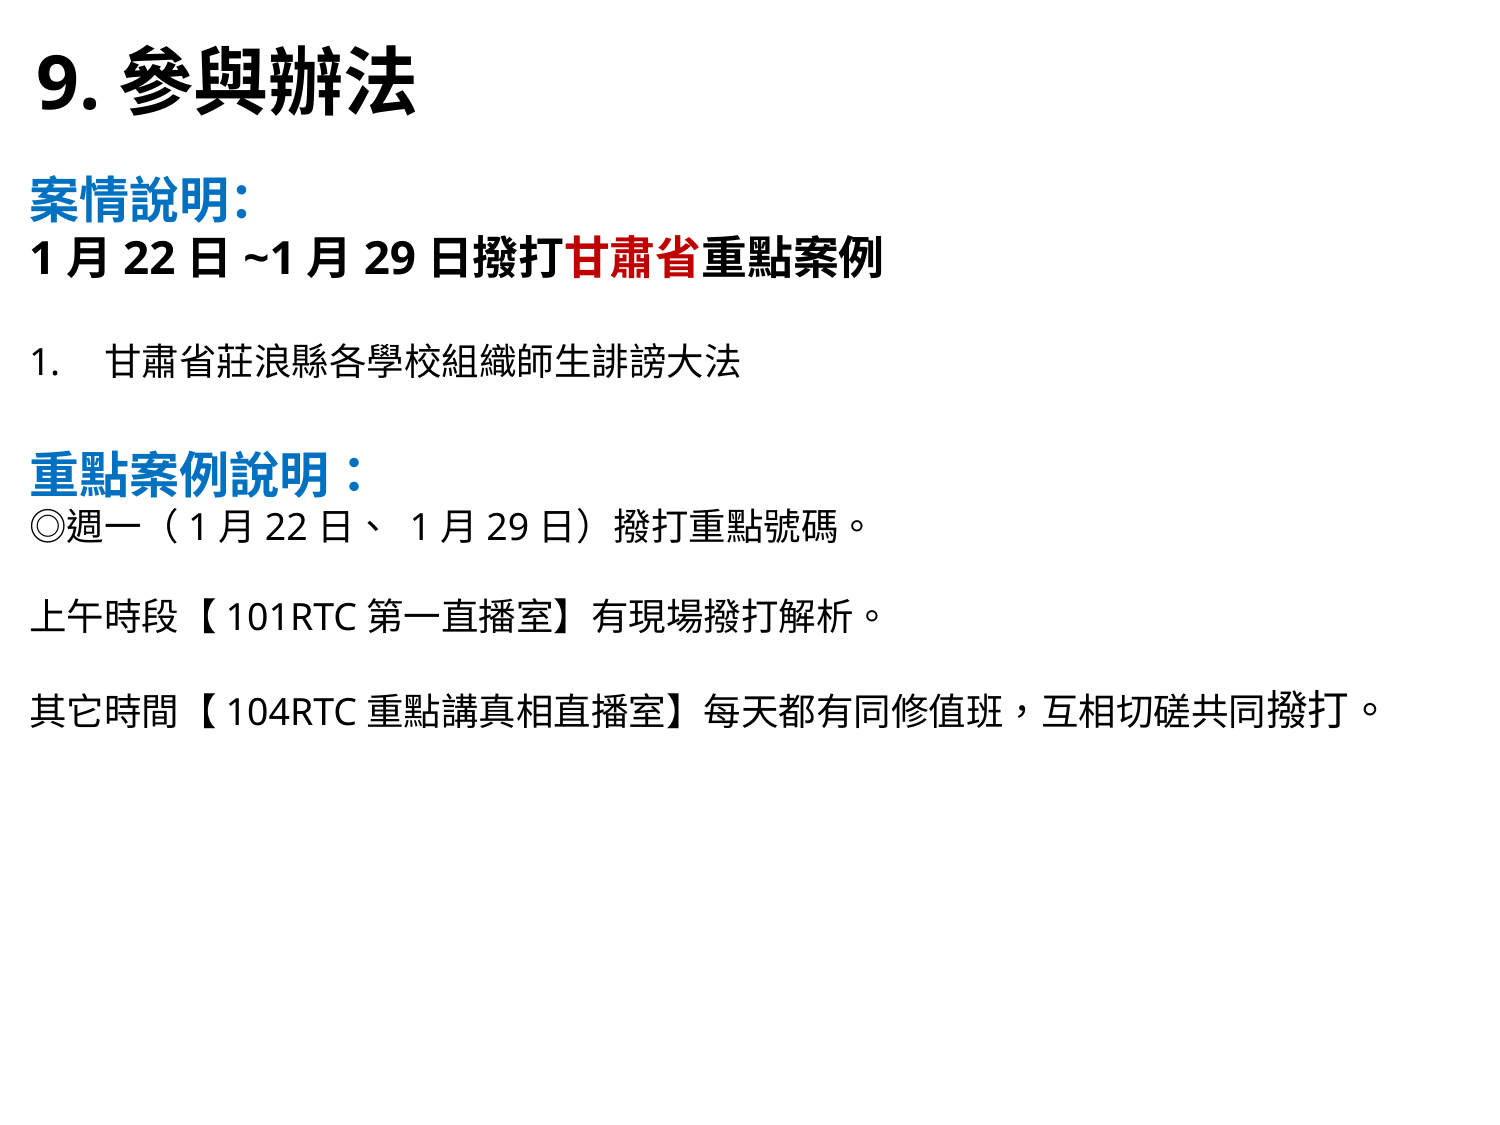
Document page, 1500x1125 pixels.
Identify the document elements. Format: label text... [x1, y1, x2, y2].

text_box 案情說明： 1月22日~1月29日撥打甘肅省重點案例 甘肅省莊浪縣各學校組織師生誹謗大法 重點案例說明： ◎週一（1月22日、 1月29日）撥打重點號碼。 上午時段【101RTC第一直播室】有現場撥打解析。 其它時間【104RTC重點講真相直播室】每天都有同修值班，互相切磋共同撥打。 [14, 160, 1497, 741]
text_box 9.參與辦法 [21, 27, 434, 132]
